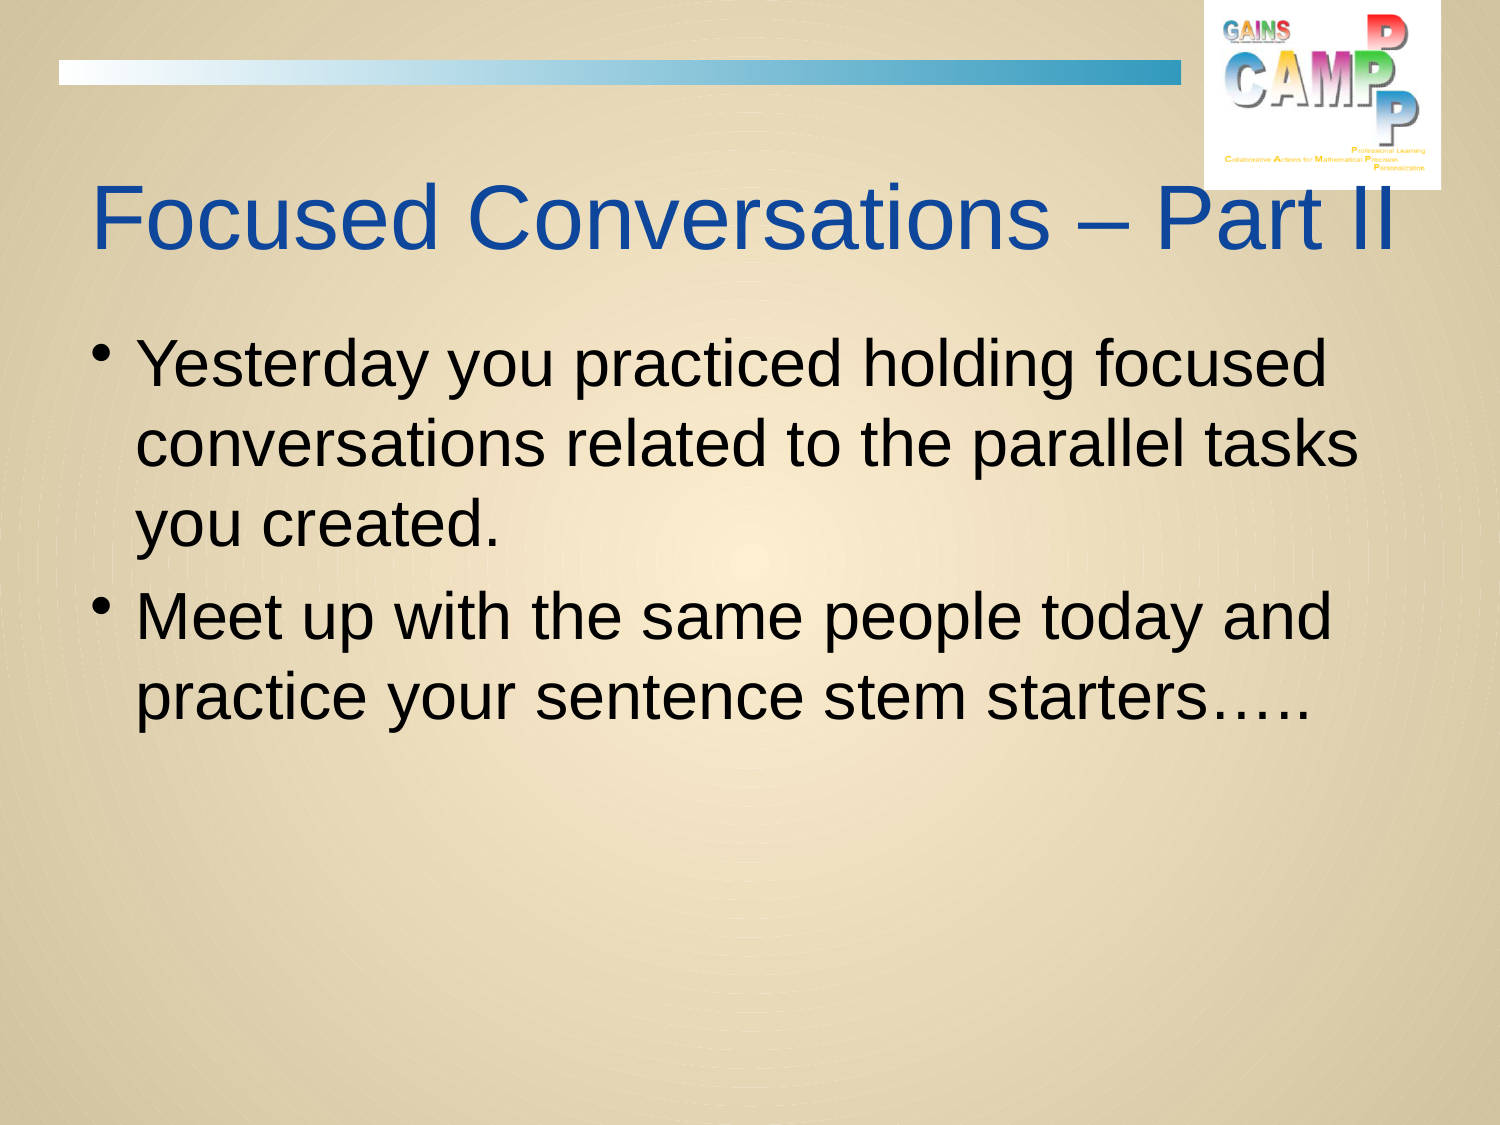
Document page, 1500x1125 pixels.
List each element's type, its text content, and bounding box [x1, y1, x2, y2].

list Yesterday you practiced holding focused conversations related to the parallel tasks you created. Meet up with the same people today and practice your sentence stem starters….. [74, 312, 1426, 1088]
title Focused Conversations – Part II [74, 124, 1426, 301]
picture [1204, 0, 1442, 190]
